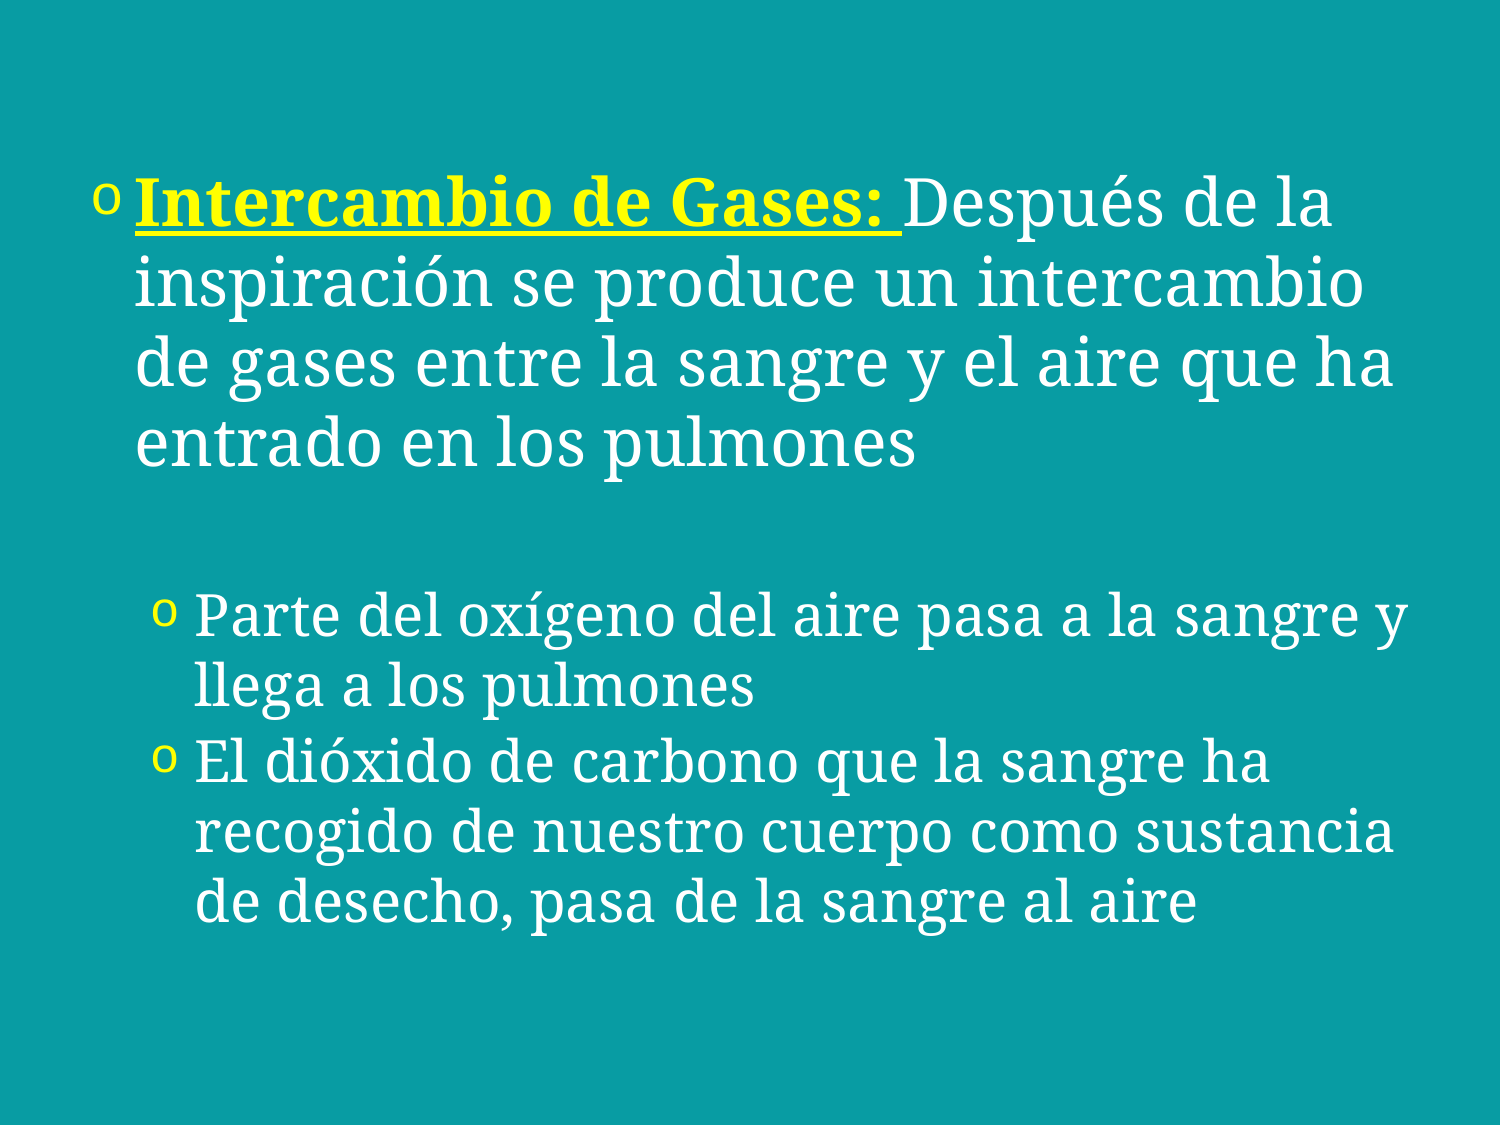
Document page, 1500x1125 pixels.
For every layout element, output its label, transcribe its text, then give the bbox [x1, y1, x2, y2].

list Intercambio de Gases: Después de la inspiración se produce un intercambio de gases entre la sangre y el aire que ha entrado en los pulmones Parte del oxígeno del aire pasa a la sangre y llega a los pulmones El dióxido de carbono que la sangre ha recogido de nuestro cuerpo como sustancia de desecho, pasa de la sangre al aire [75, 152, 1425, 1000]
